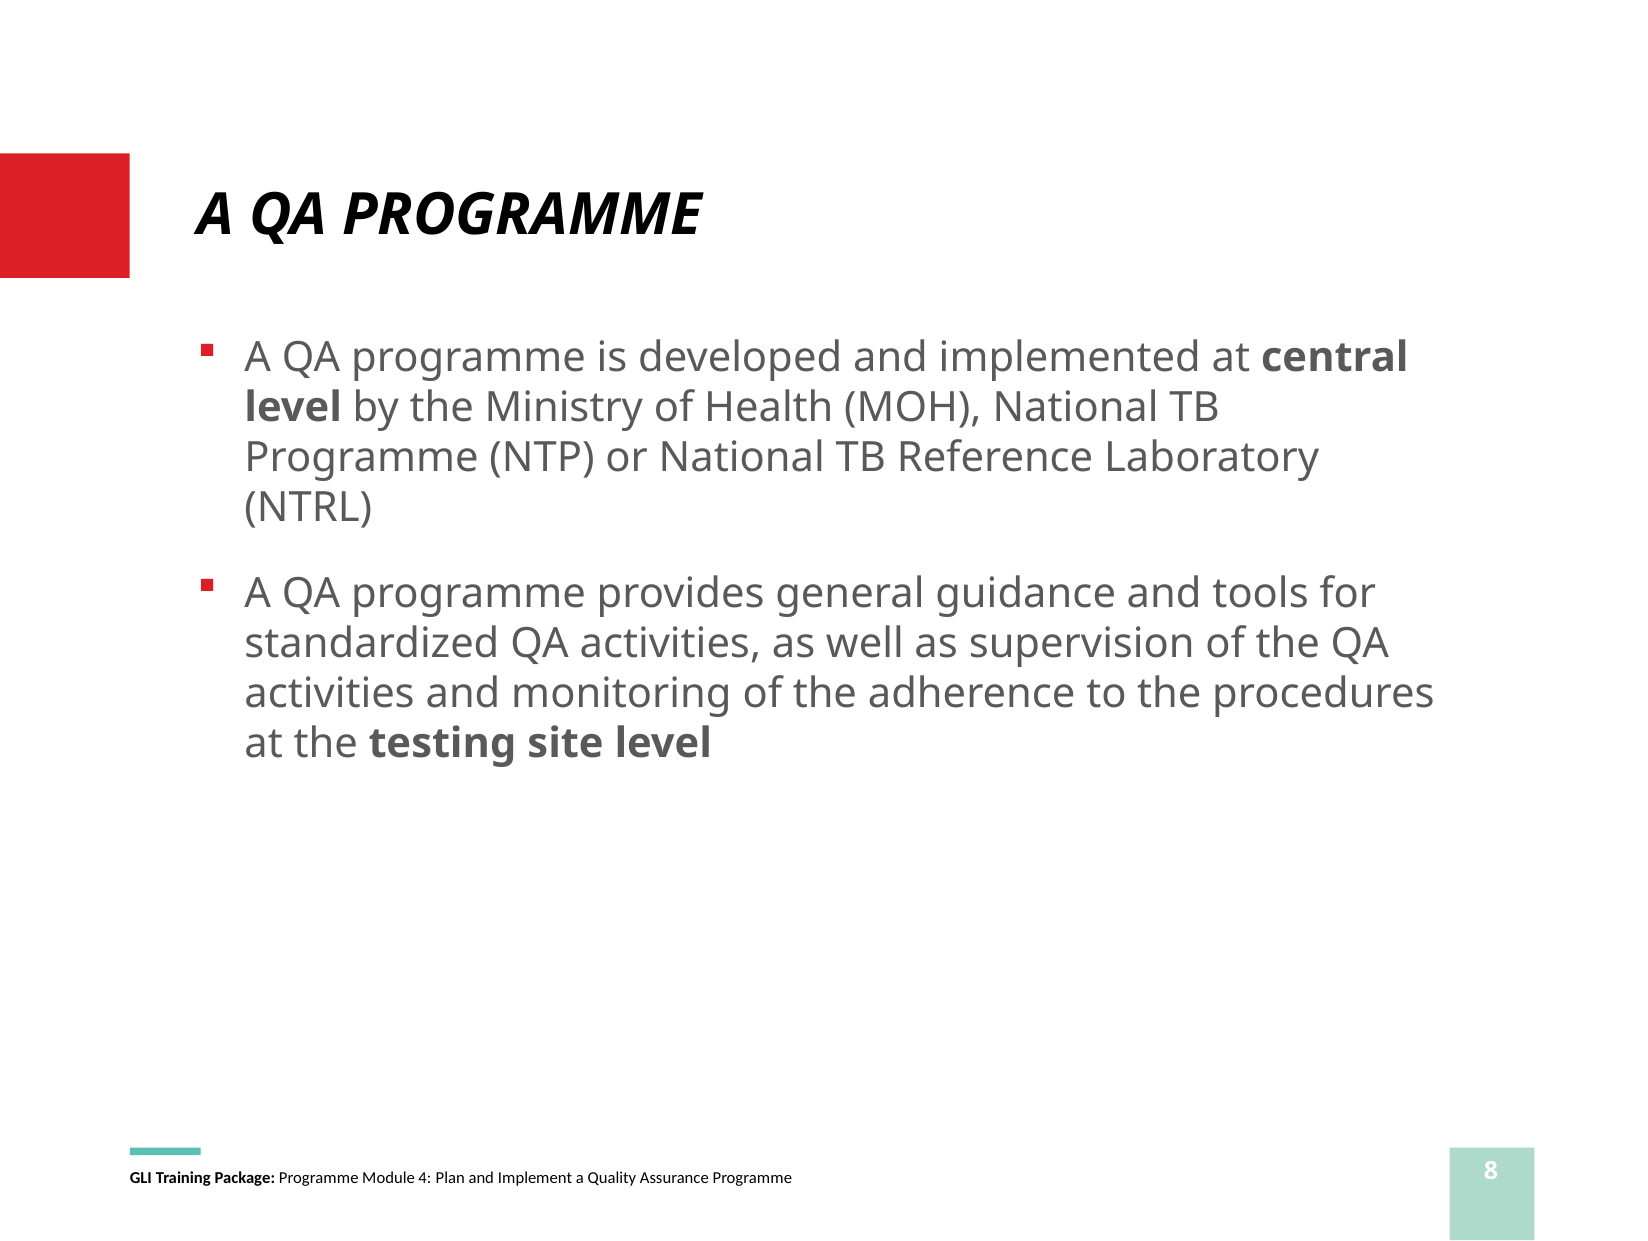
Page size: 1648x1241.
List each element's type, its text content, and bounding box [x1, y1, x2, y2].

title A QA PROGRAMME [197, 153, 1450, 278]
list A QA programme is developed and implemented at central level by the Ministry of Health (MOH), National TB Programme (NTP) or National TB Reference Laboratory (NTRL) A QA programme provides general guidance and tools for standardized QA activities, as well as supervision of the QA activities and monitoring of the adherence to the procedures at the testing site level [197, 330, 1450, 1087]
